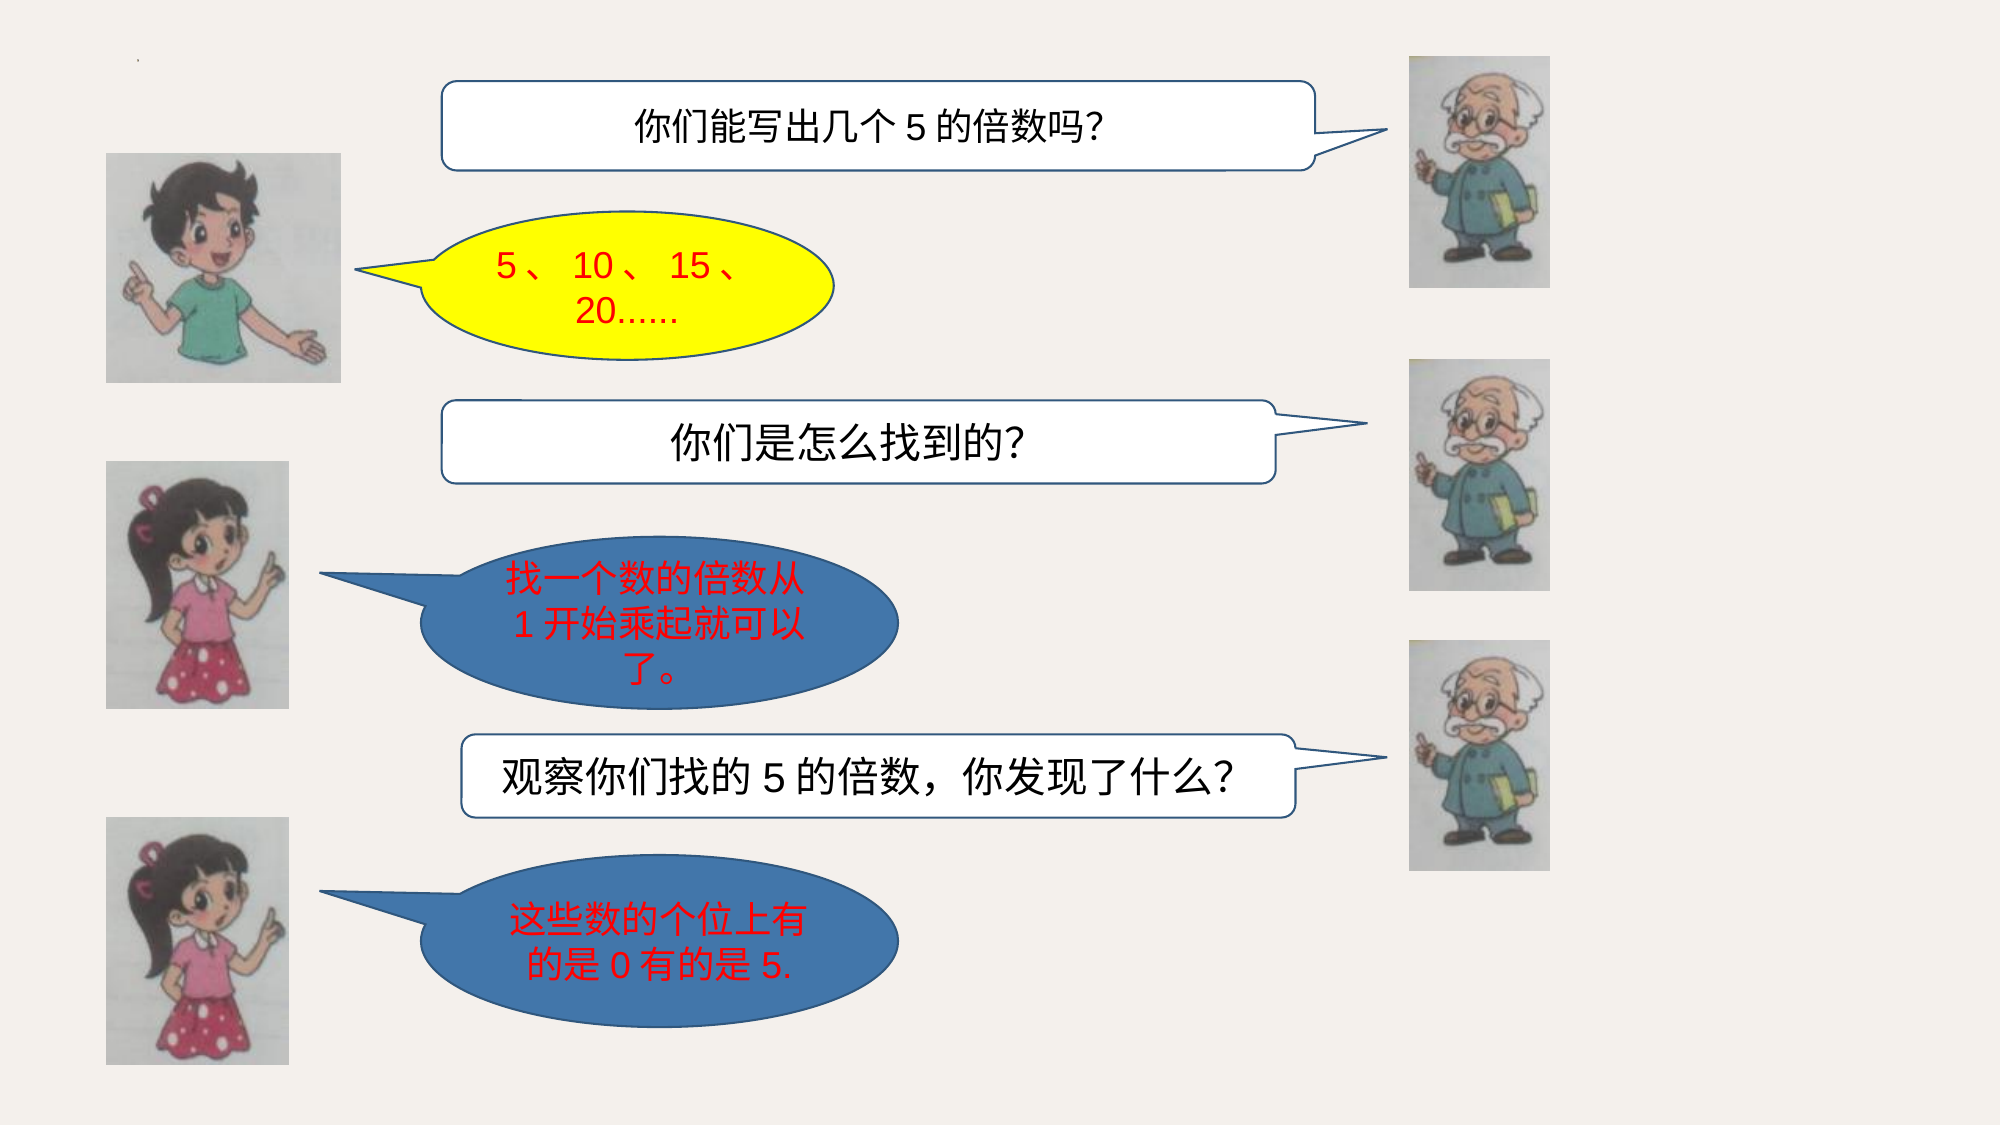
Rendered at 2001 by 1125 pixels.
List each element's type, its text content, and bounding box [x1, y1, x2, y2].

text_box 找一个数的倍数从1开始乘起就可以了。 [319, 535, 900, 710]
text_box 你们能写出几个5的倍数吗？ [440, 80, 1388, 172]
picture [106, 817, 289, 1065]
picture [1409, 56, 1550, 288]
picture [106, 153, 341, 383]
picture [106, 461, 289, 709]
text_box 5、10、15、20...... [354, 210, 835, 361]
picture [1409, 359, 1550, 591]
text_box 这些数的个位上有的是0有的是5. [319, 853, 900, 1029]
picture [1409, 640, 1550, 871]
text_box 观察你们找的5的倍数，你发现了什么？ [460, 733, 1388, 819]
text_box 你们是怎么找到的？ [440, 399, 1368, 485]
